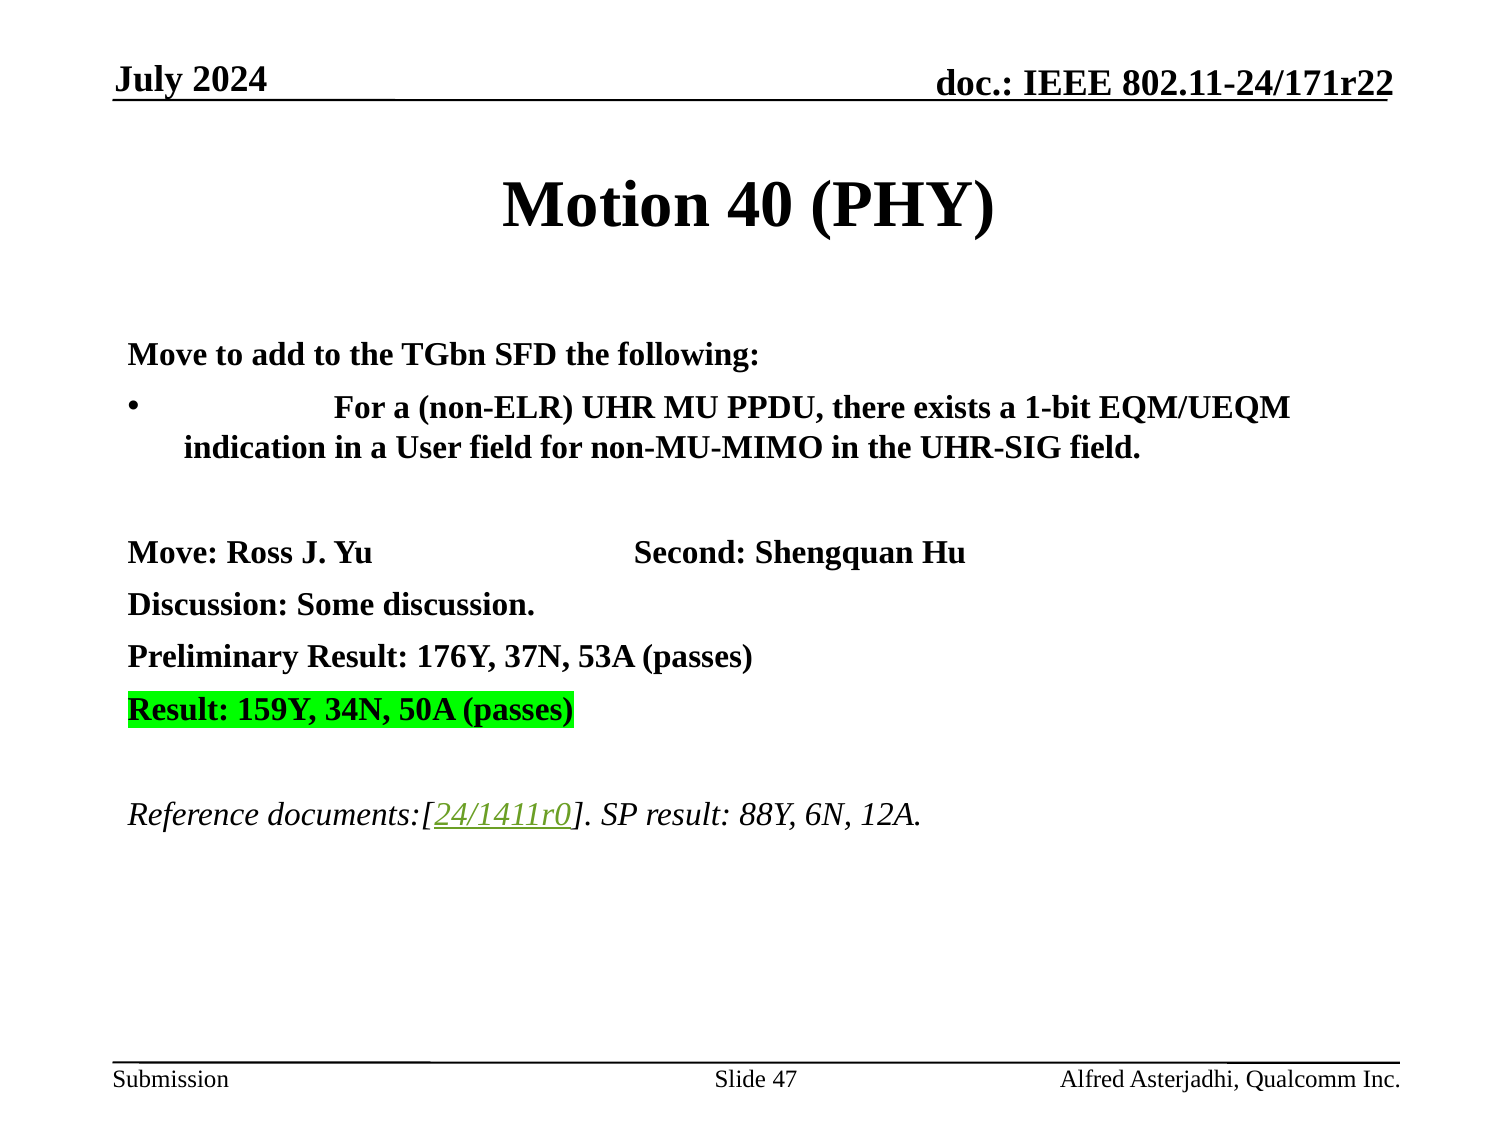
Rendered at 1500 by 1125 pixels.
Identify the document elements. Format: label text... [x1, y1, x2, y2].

list Move to add to the TGbn SFD the following: For a (non-ELR) UHR MU PPDU, there exists a 1-bit EQM/UEQM indication in a User field for non-MU-MIMO in the UHR-SIG field. Move: Ross J. Yu Second: Shengquan Hu Discussion: Some discussion. Preliminary Result: 176Y, 37N, 53A (passes) Result: 159Y, 34N, 50A (passes) Reference documents:[24/1411r0]. SP result: 88Y, 6N, 12A. [112, 324, 1388, 1000]
slide_number Slide 47 [712, 1061, 800, 1123]
footer Alfred Asterjadhi, Qualcomm Inc. [878, 1061, 1402, 1093]
title Motion 40 (PHY) [112, 112, 1388, 288]
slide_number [114, 54, 423, 100]
